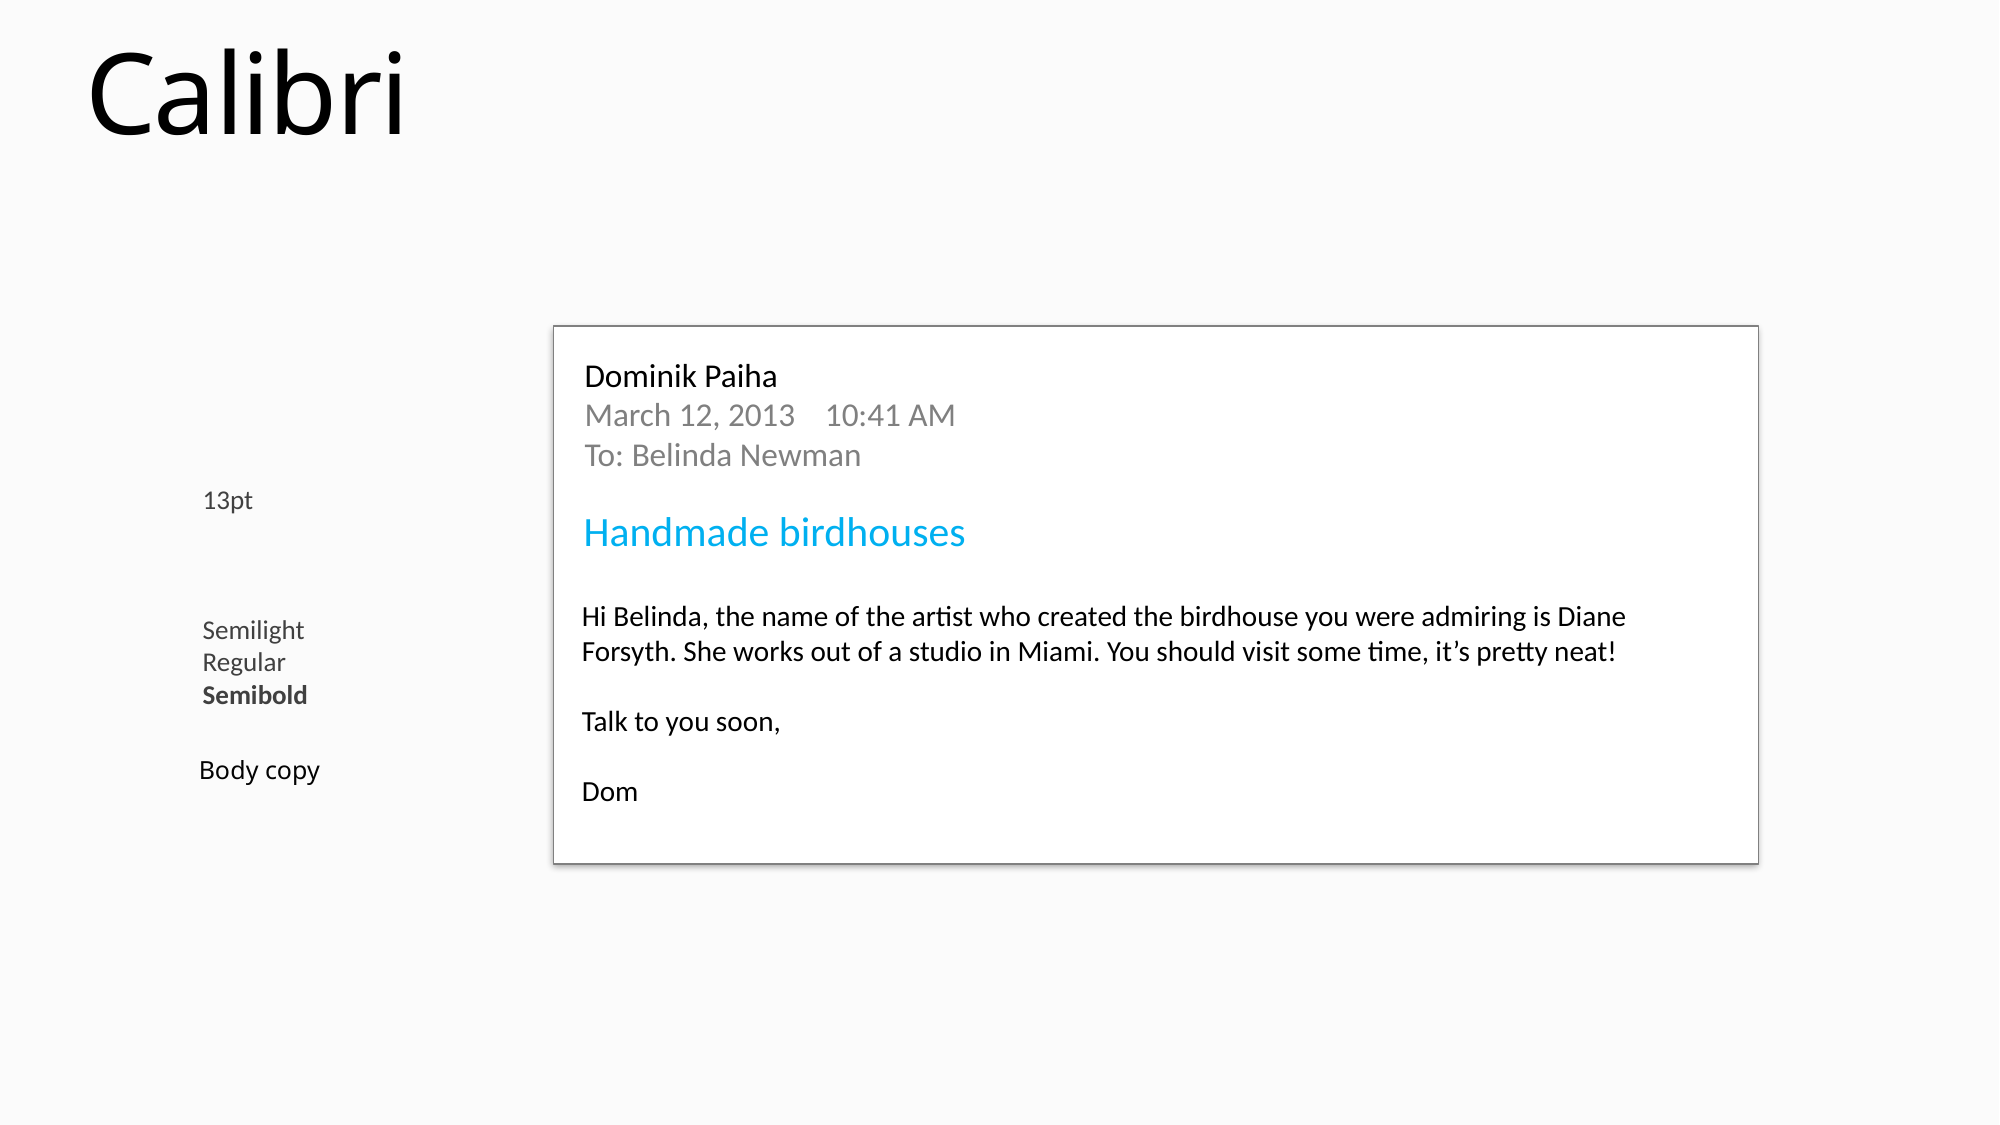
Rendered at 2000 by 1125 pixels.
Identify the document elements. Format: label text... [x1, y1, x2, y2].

text_box [553, 325, 1759, 865]
text_box Hi Belinda, the name of the artist who created the birdhouse you were admiring is Diane Forsyth. She works out of a studio in Miami. You should visit some time, it’s pretty neat! Talk to you soon, Dom [581, 597, 1718, 807]
text_box 13pt Semilight Regular Semibold [187, 474, 323, 717]
title Calibri [85, 37, 1914, 161]
text_box Handmade birdhouses [583, 504, 966, 555]
text_box Body copy [184, 747, 419, 792]
text_box Dominik Paiha March 12, 2013 10:41 AM To: Belinda Newman [584, 353, 957, 474]
